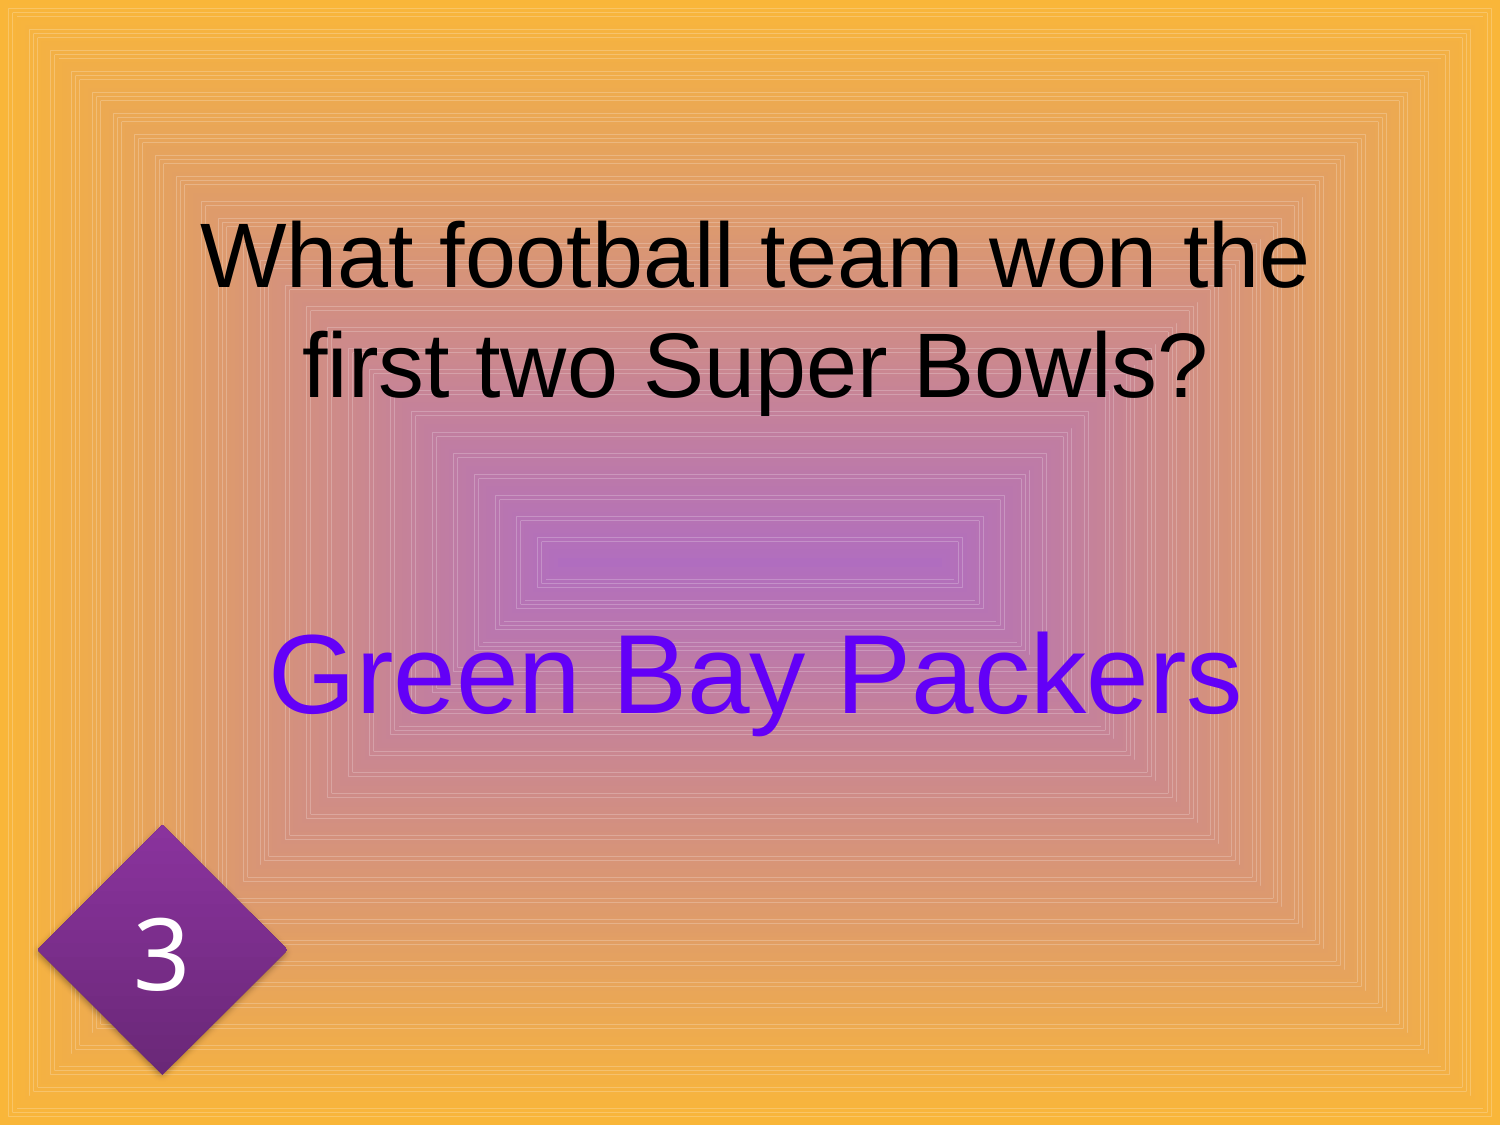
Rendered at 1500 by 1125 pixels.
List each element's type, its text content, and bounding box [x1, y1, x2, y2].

text_box 3 [37, 838, 288, 1075]
title What football team won the first two Super Bowls? [112, 137, 1401, 476]
text_box Green Bay Packers [112, 500, 1400, 838]
